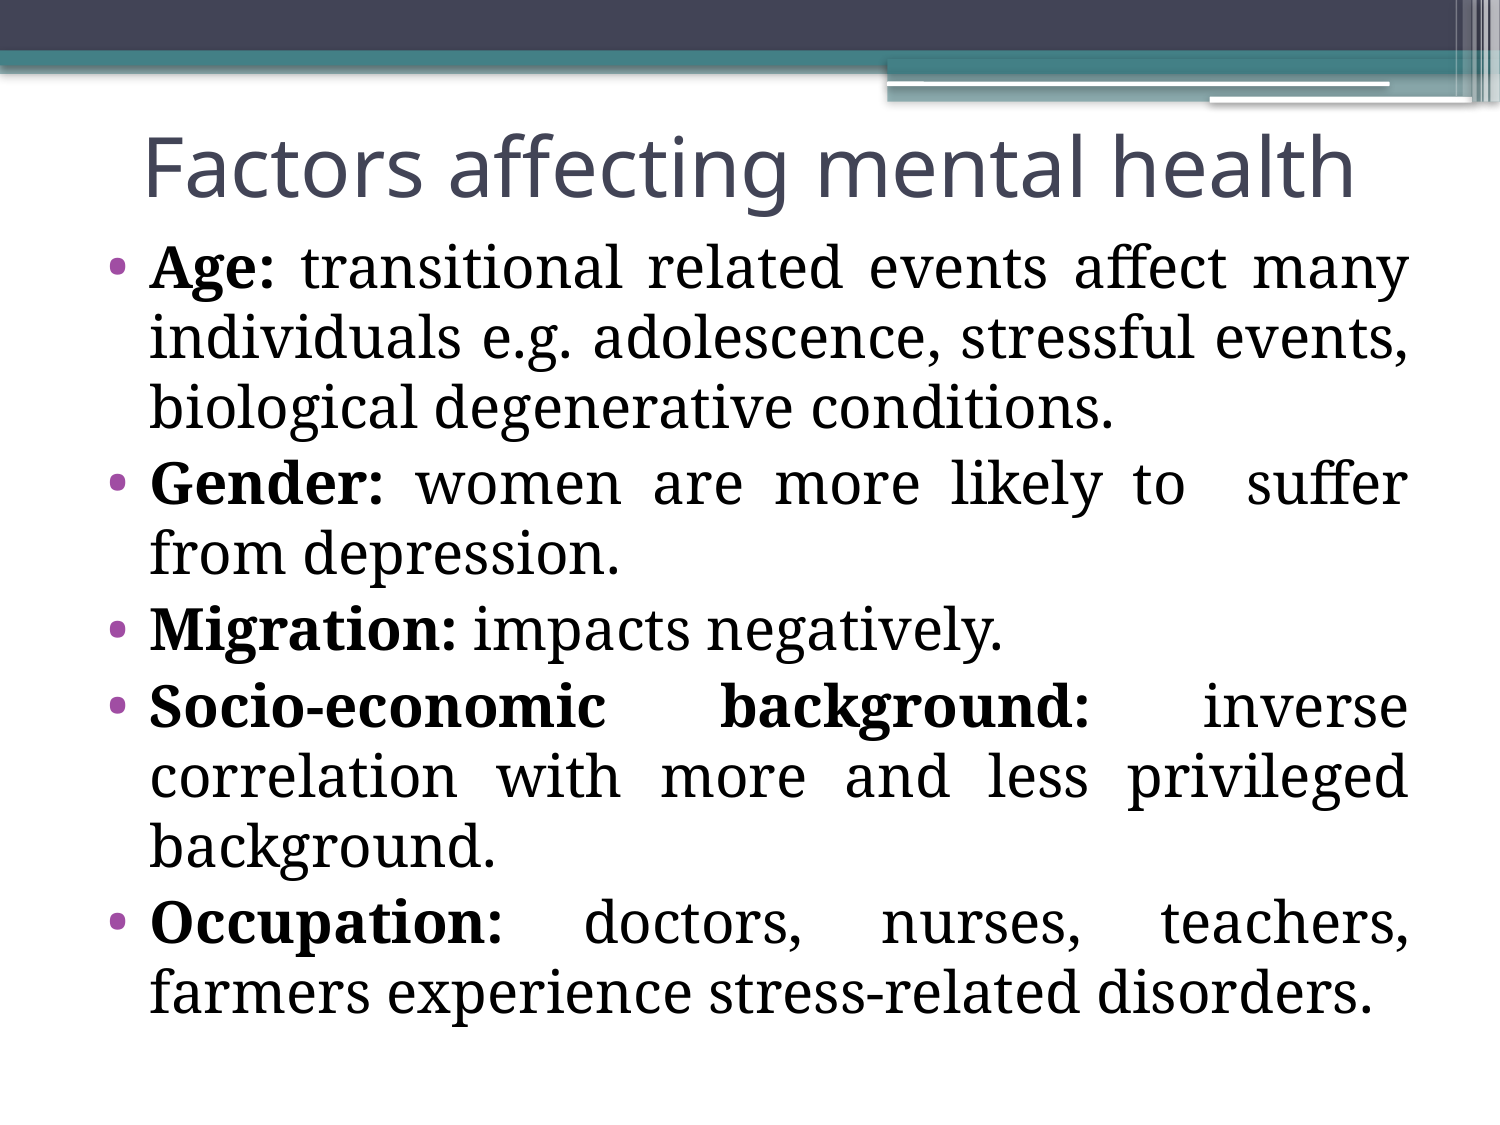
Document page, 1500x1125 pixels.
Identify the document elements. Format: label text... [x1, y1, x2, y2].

list Age: transitional related events affect many individuals e.g. adolescence, stressful events, biological degenerative conditions. Gender: women are more likely to suffer from depression. Migration: impacts negatively. Socio-economic background: inverse correlation with more and less privileged background. Occupation: doctors, nurses, teachers, farmers experience stress-related disorders. [75, 222, 1425, 1079]
title Factors affecting mental health [75, 93, 1425, 222]
